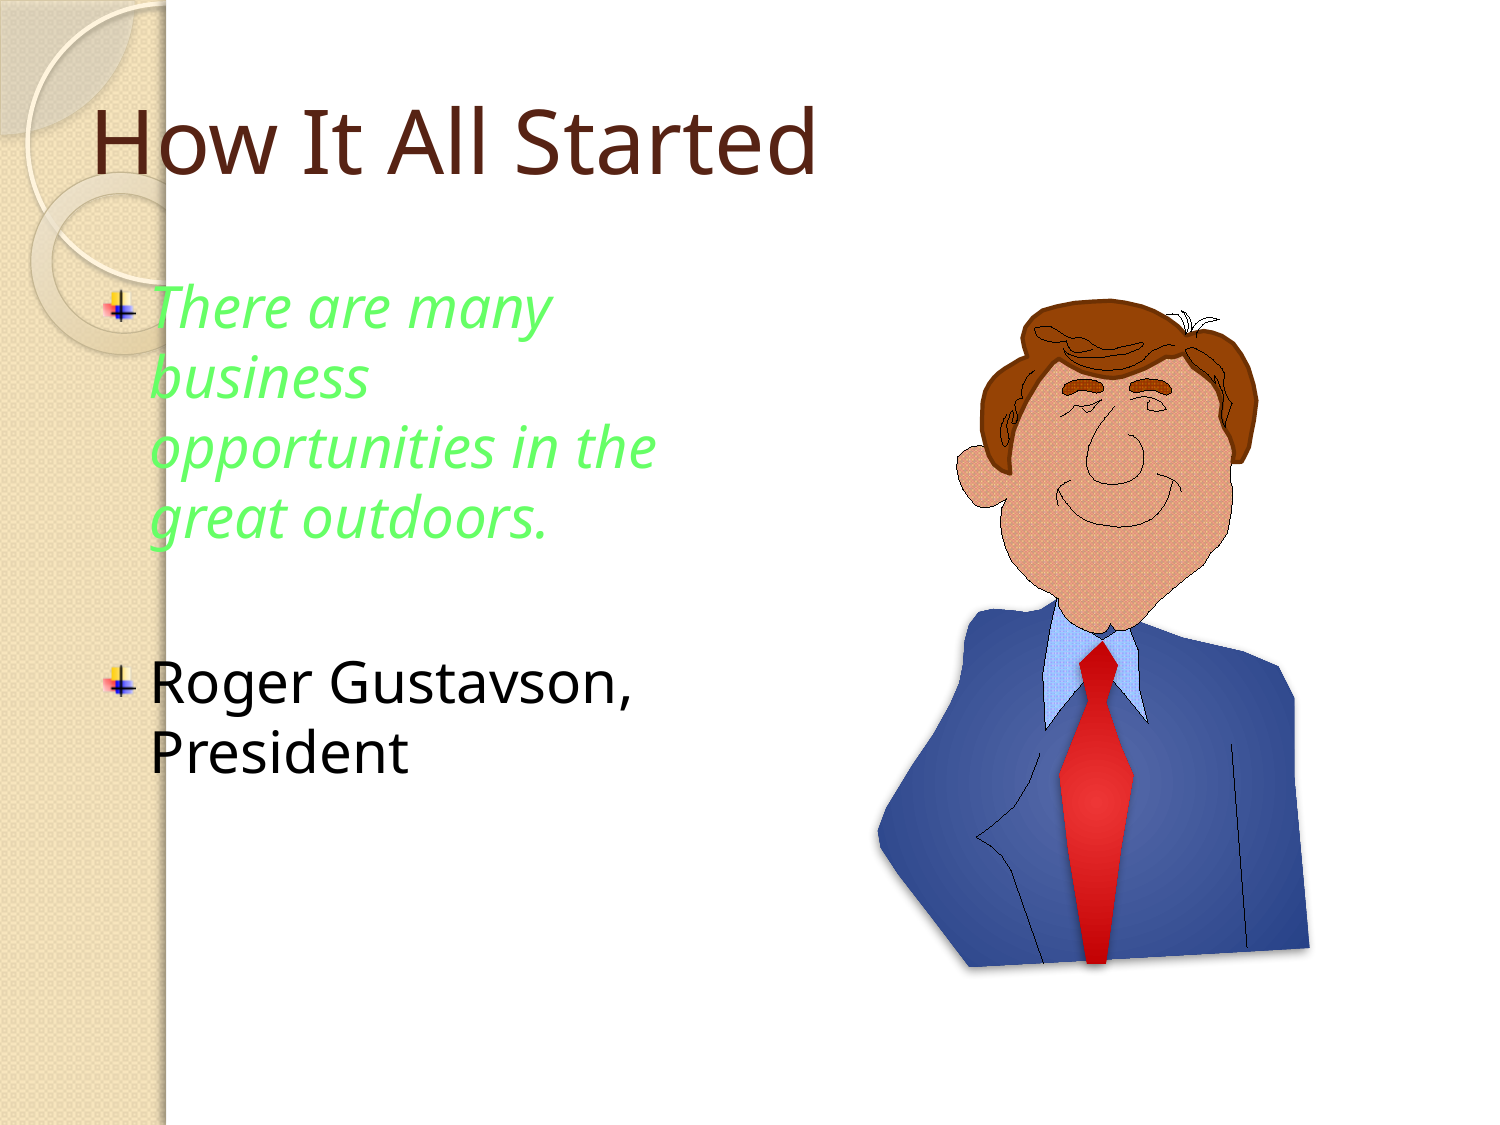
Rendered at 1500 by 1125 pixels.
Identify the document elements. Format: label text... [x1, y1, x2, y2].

list There are many business opportunities in the great outdoors. Roger Gustavson, President [75, 262, 738, 1006]
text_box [873, 296, 1314, 972]
picture [103, 288, 136, 322]
picture [103, 663, 136, 697]
title How It All Started [75, 45, 1425, 233]
